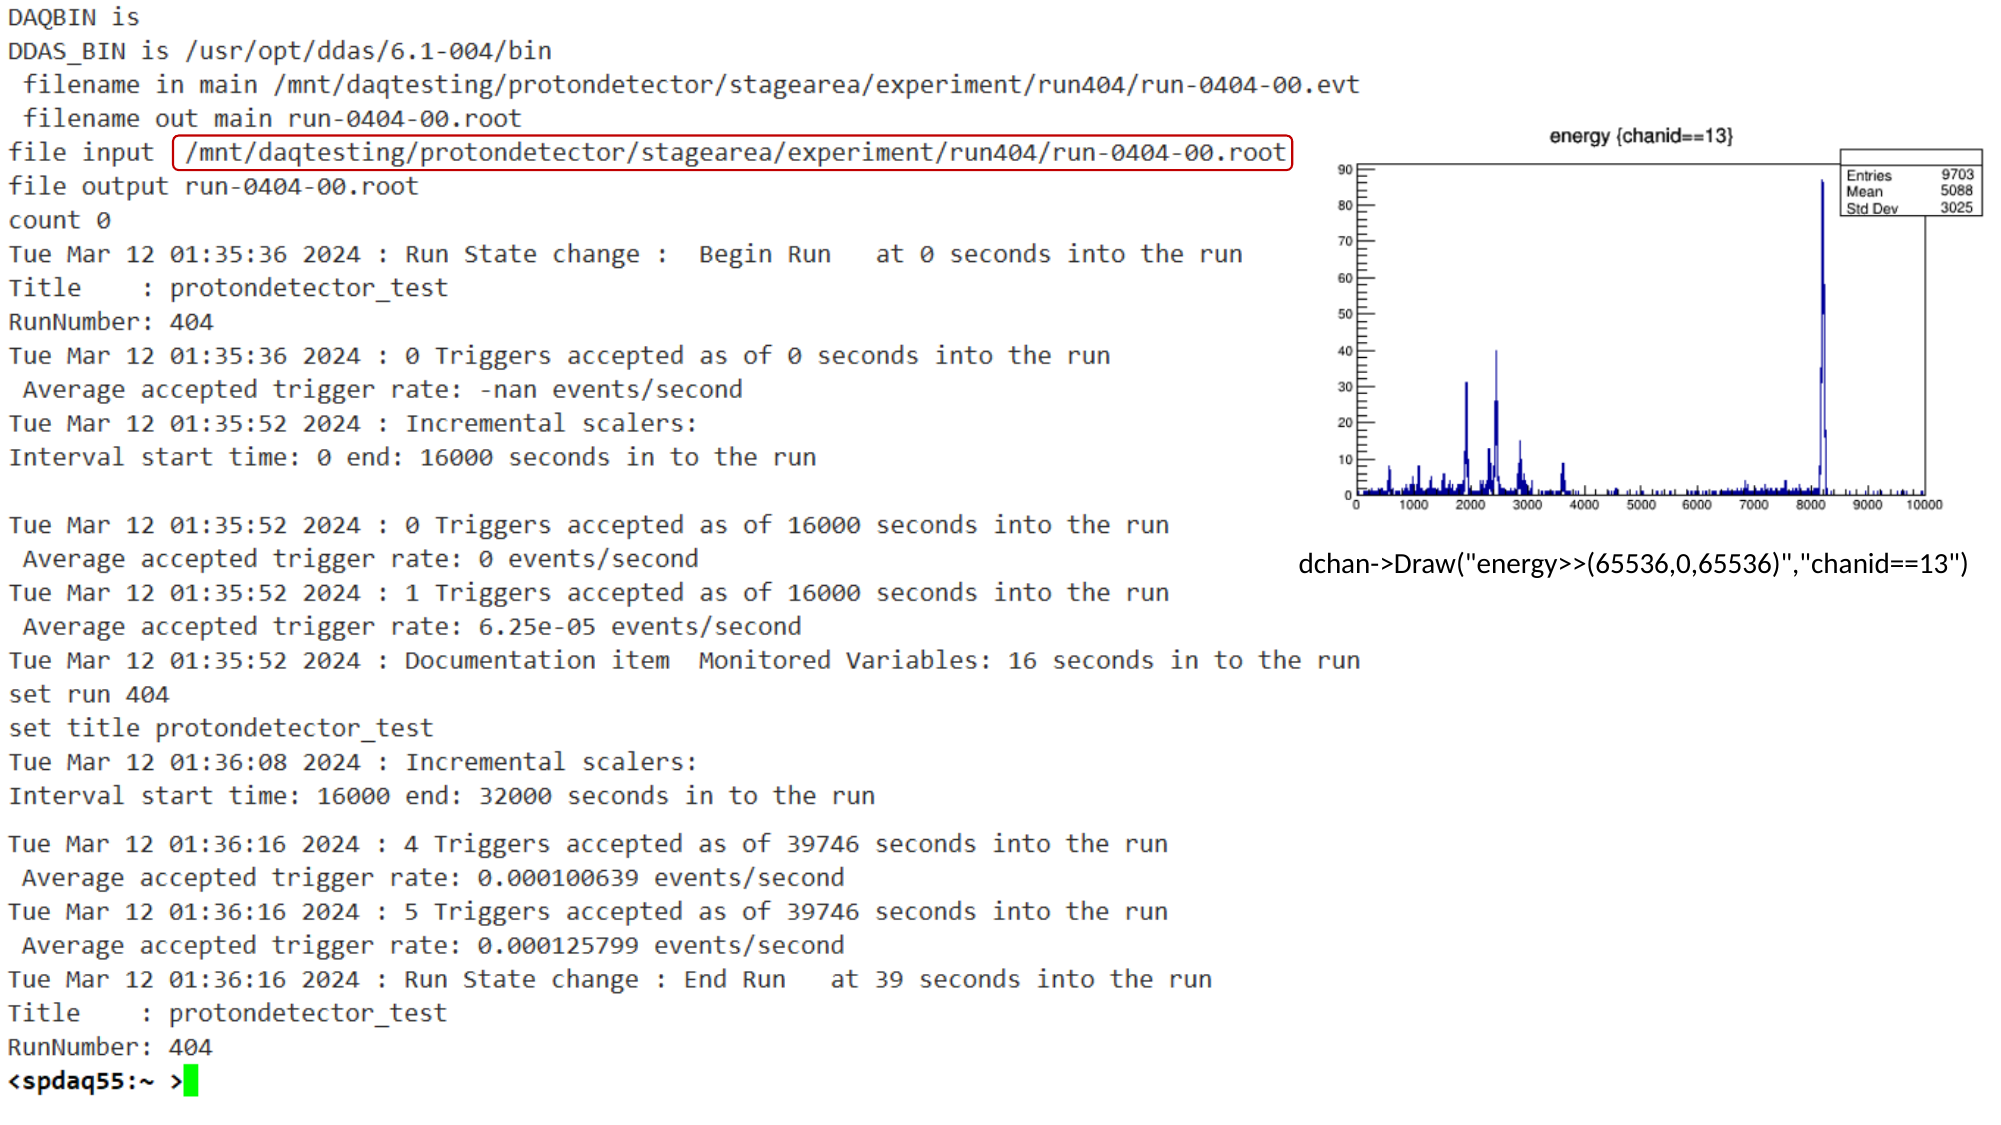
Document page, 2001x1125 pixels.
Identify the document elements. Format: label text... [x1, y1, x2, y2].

text_box dchan->Draw("energy>>(65536,0,65536)","chanid==13") [1411, 537, 2000, 587]
picture [0, 0, 1989, 1107]
